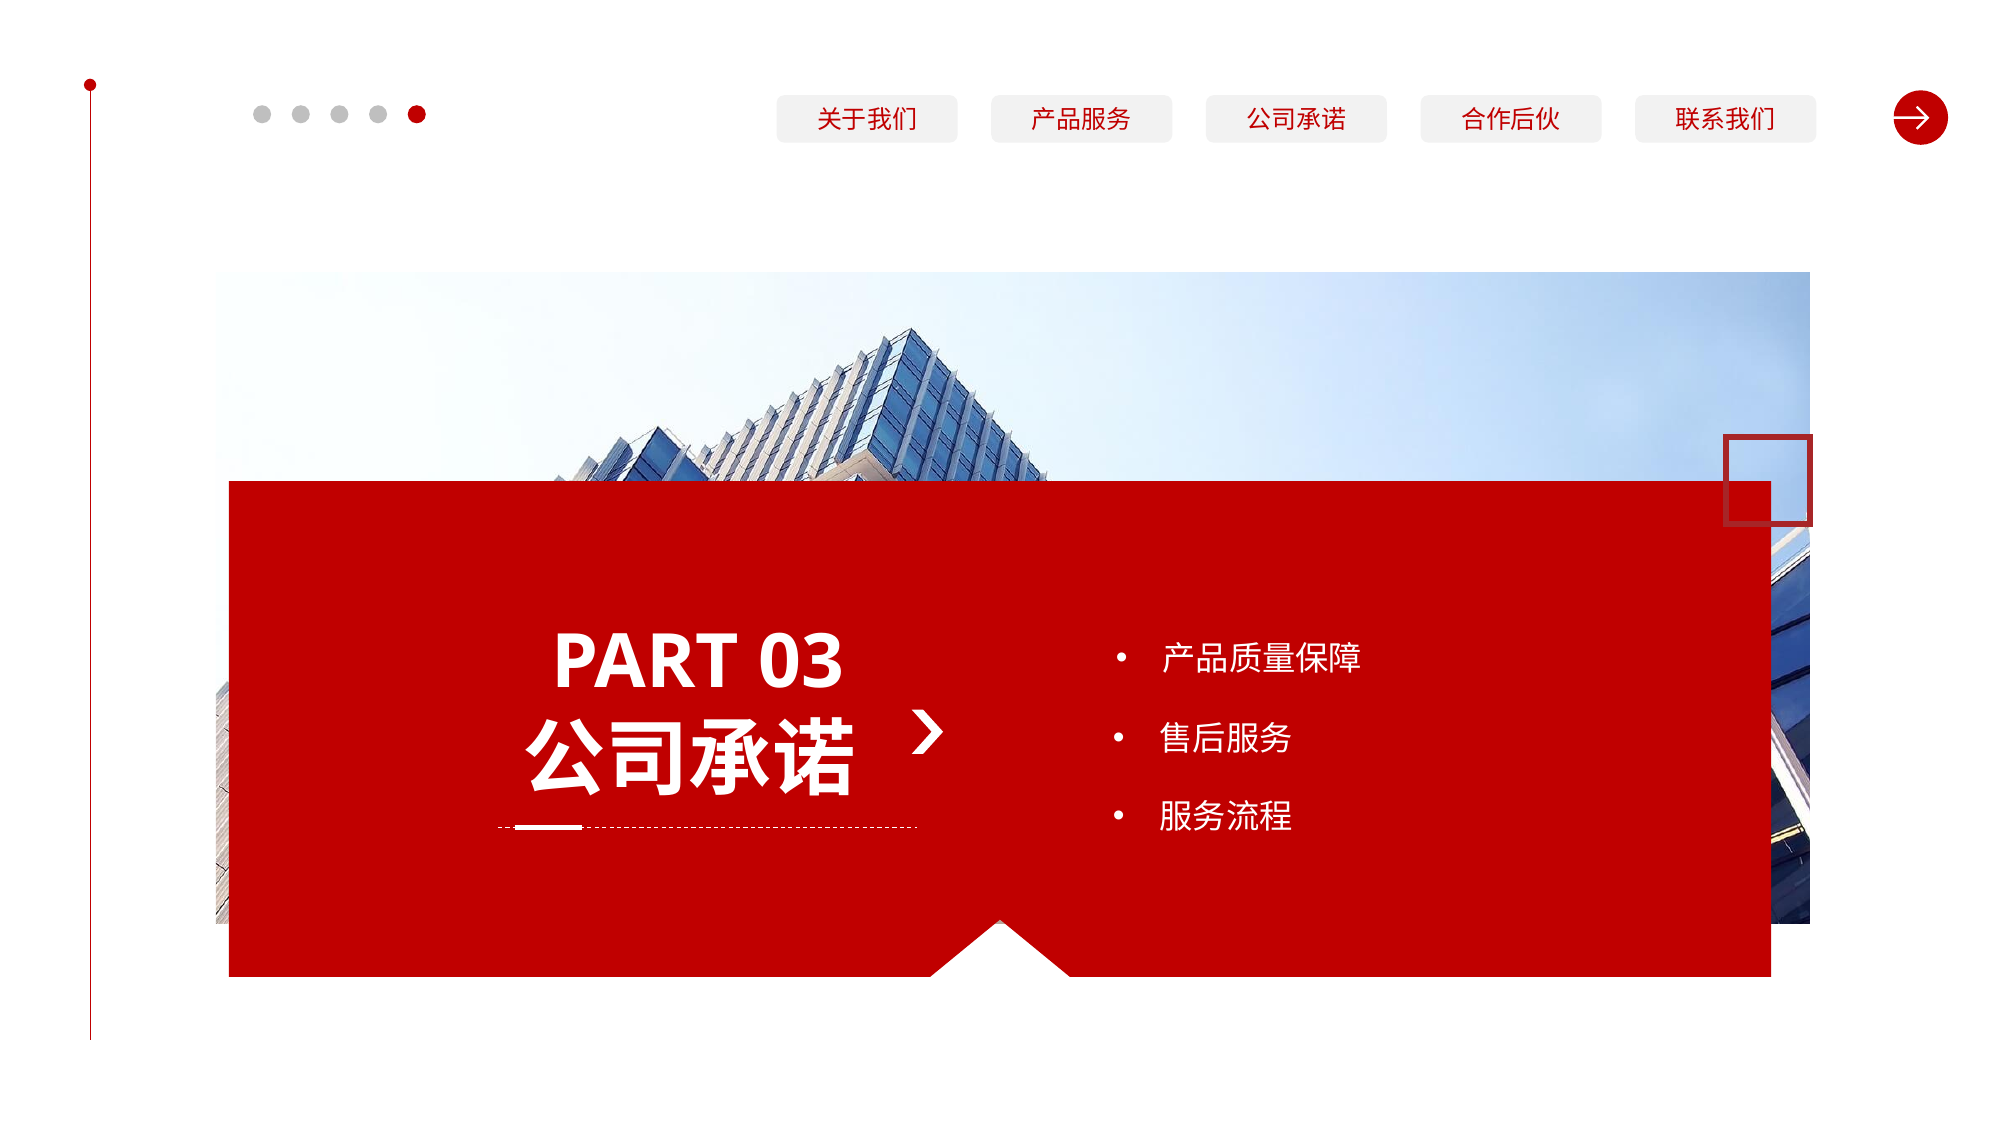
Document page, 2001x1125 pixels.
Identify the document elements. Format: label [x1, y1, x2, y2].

text_box [227, 924, 997, 978]
picture [215, 272, 1810, 924]
text_box [1003, 924, 1773, 978]
text_box [1096, 630, 1379, 844]
text_box [1893, 90, 1949, 145]
text_box [505, 605, 873, 814]
text_box [330, 27, 349, 201]
text_box [776, 95, 1817, 143]
